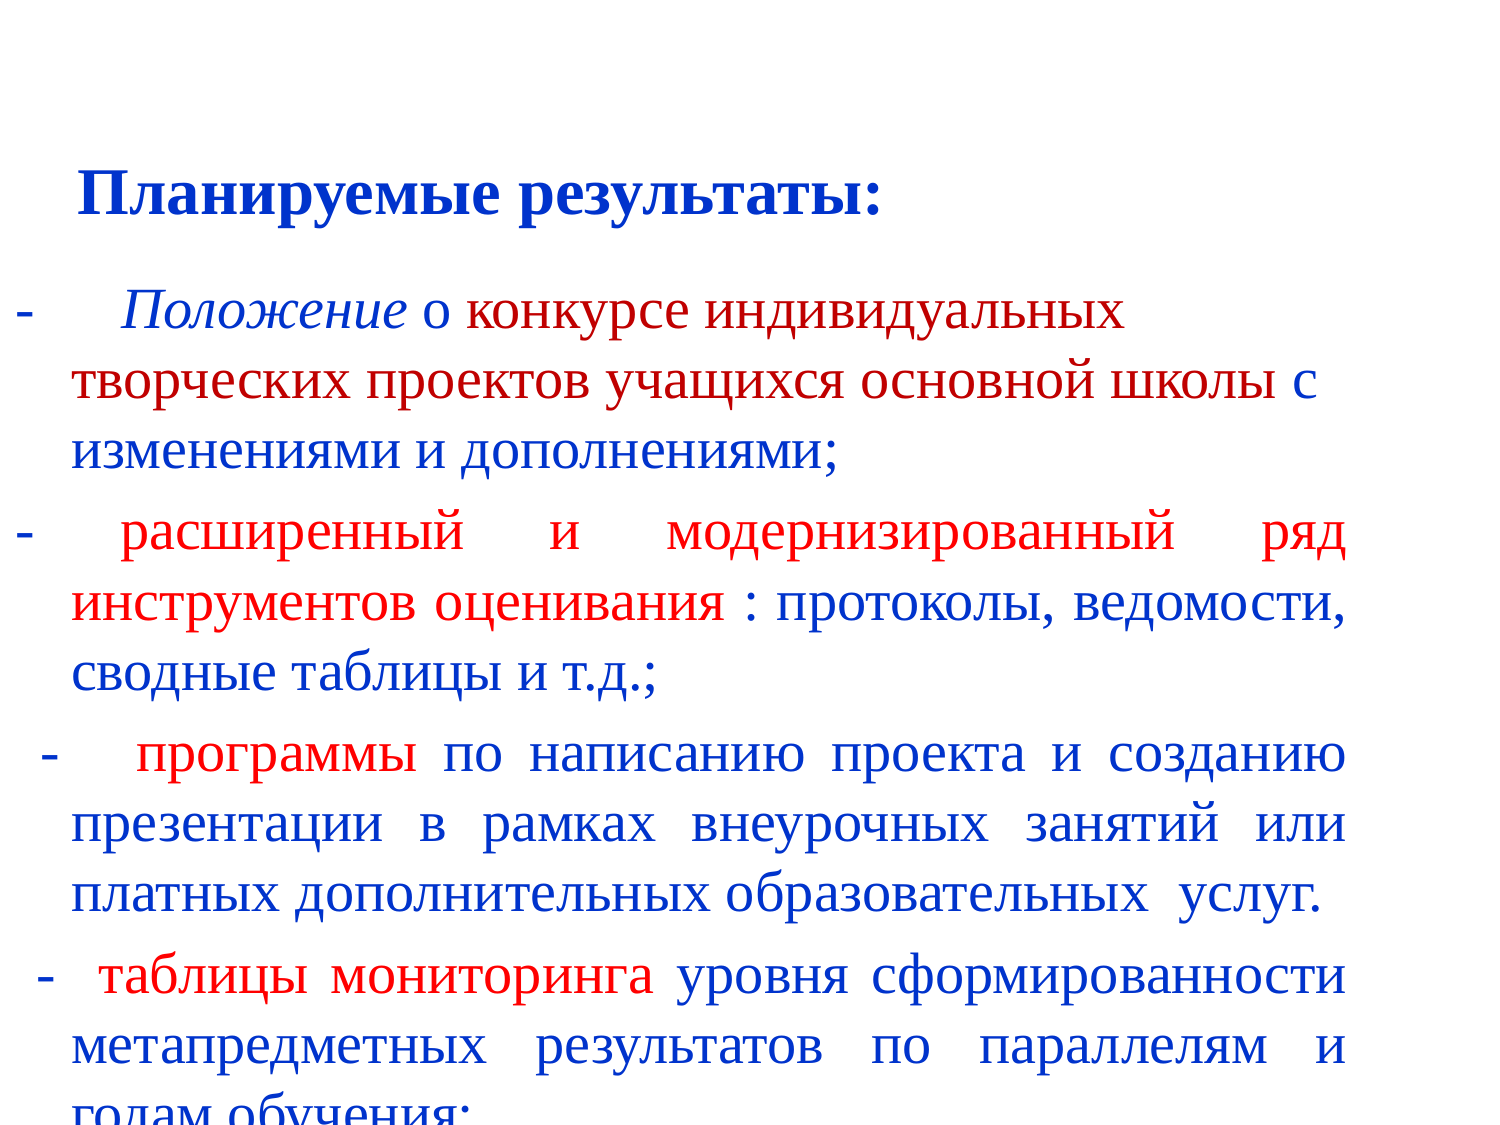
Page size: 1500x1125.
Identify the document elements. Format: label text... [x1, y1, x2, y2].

list - Положение о конкурсе индивидуальных творческих проектов учащихся основной школы с изменениями и дополнениями; - расширенный и модернизированный ряд инструментов оценивания : протоколы, ведомости, сводные таблицы и т.д.; - программы по написанию проекта и созданию презентации в рамках внеурочных занятий или платных дополнительных образовательных услуг. - таблицы мониторинга уровня сформированности метапредметных результатов по параллелям и годам обучения; [0, 262, 1363, 1005]
title Планируемые результаты: [62, 75, 1413, 300]
